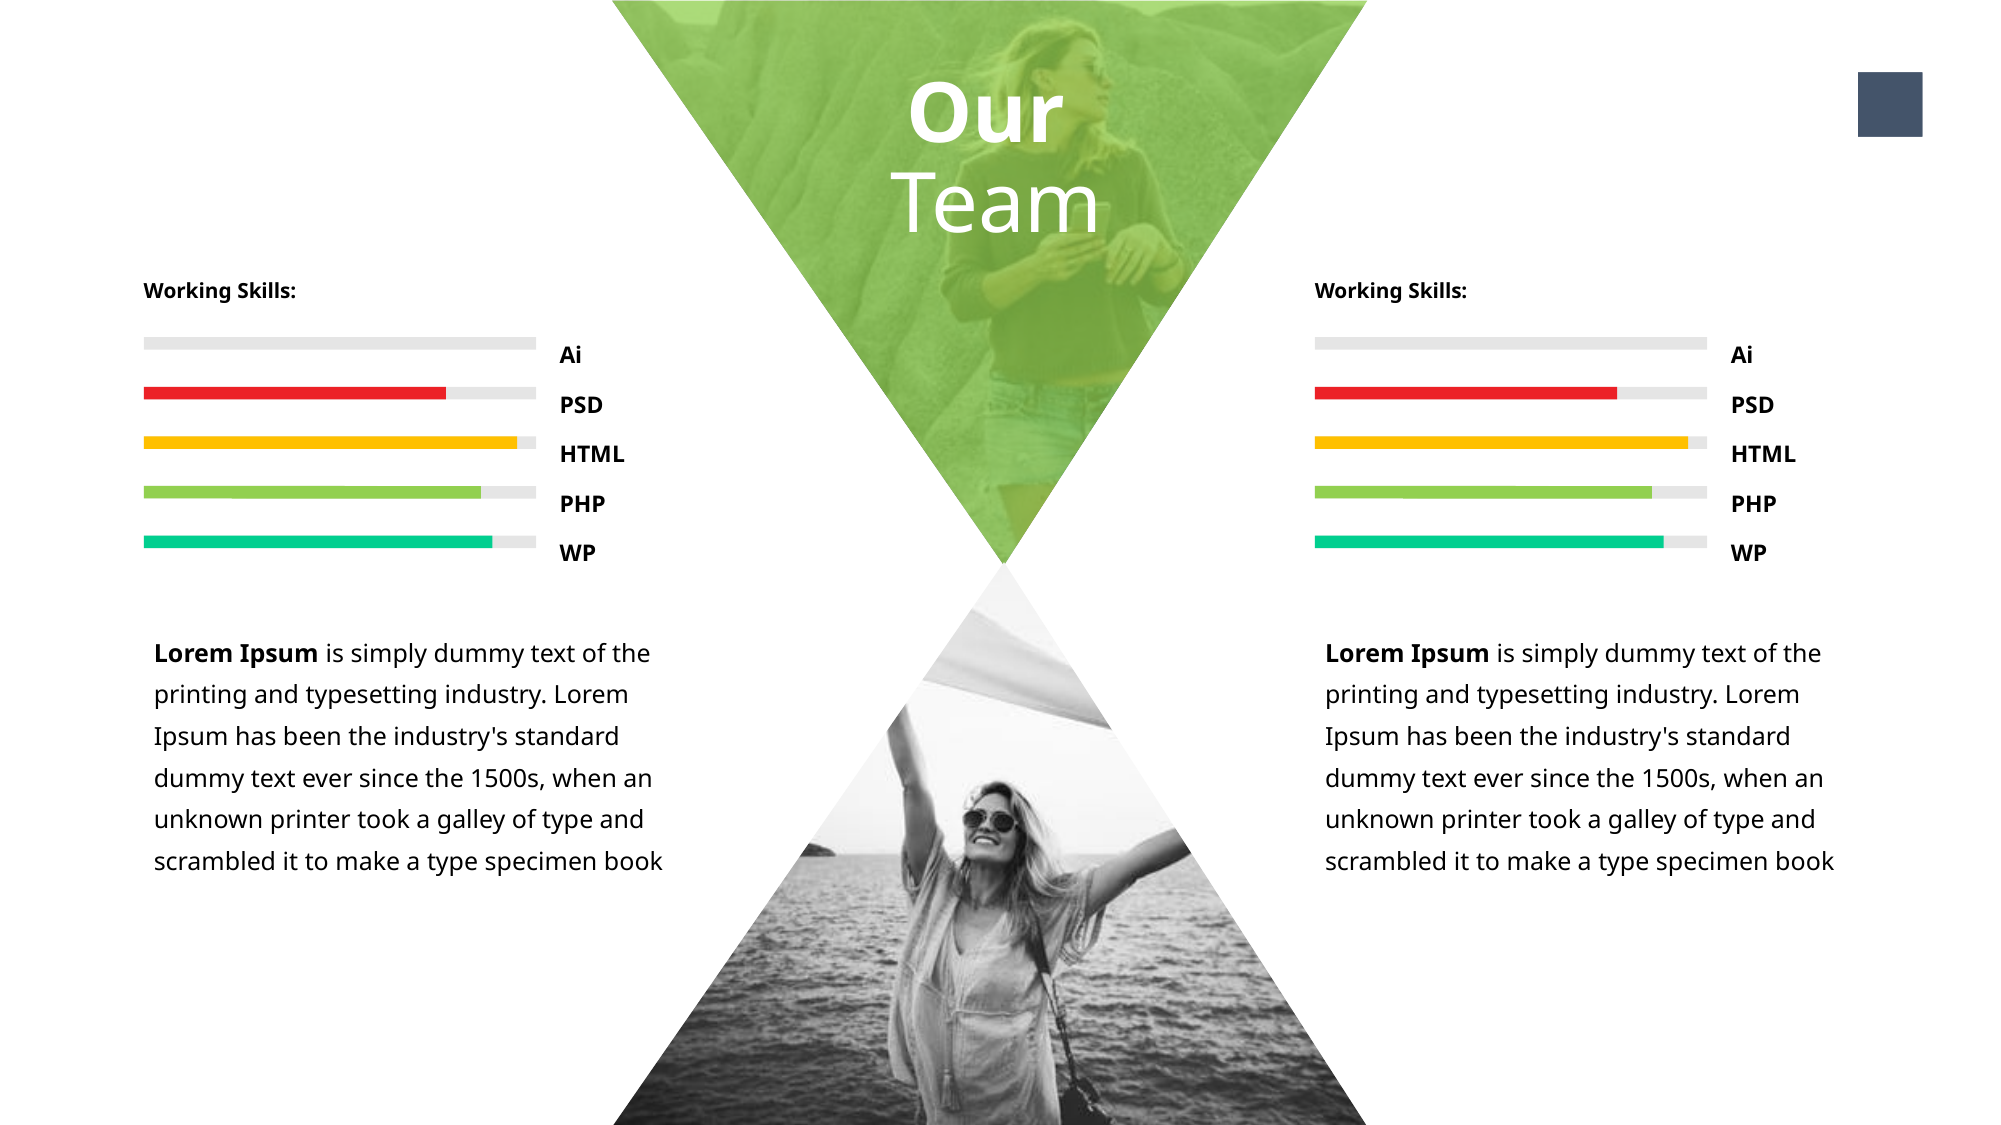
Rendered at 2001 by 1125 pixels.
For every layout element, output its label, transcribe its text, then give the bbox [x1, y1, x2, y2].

slide_number 5 [1854, 78, 1927, 130]
text_box Lorem Ipsum is simply dummy text of the printing and typesetting industry. Lorem Ipsum has been the industry's standard dummy text ever since the 1500s, when an unknown printer took a galley of type and scrambled it to make a type specimen book [1367, 618, 1861, 883]
text_box Lorem Ipsum is simply dummy text of the printing and typesetting industry. Lorem Ipsum has been the industry's standard dummy text ever since the 1500s, when an unknown printer took a galley of type and scrambled it to make a type specimen book [139, 618, 613, 883]
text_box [1314, 271, 1813, 560]
picture [612, 0, 1368, 1125]
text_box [143, 271, 642, 560]
text_box [1857, 71, 1924, 78]
text_box [1857, 130, 1924, 138]
